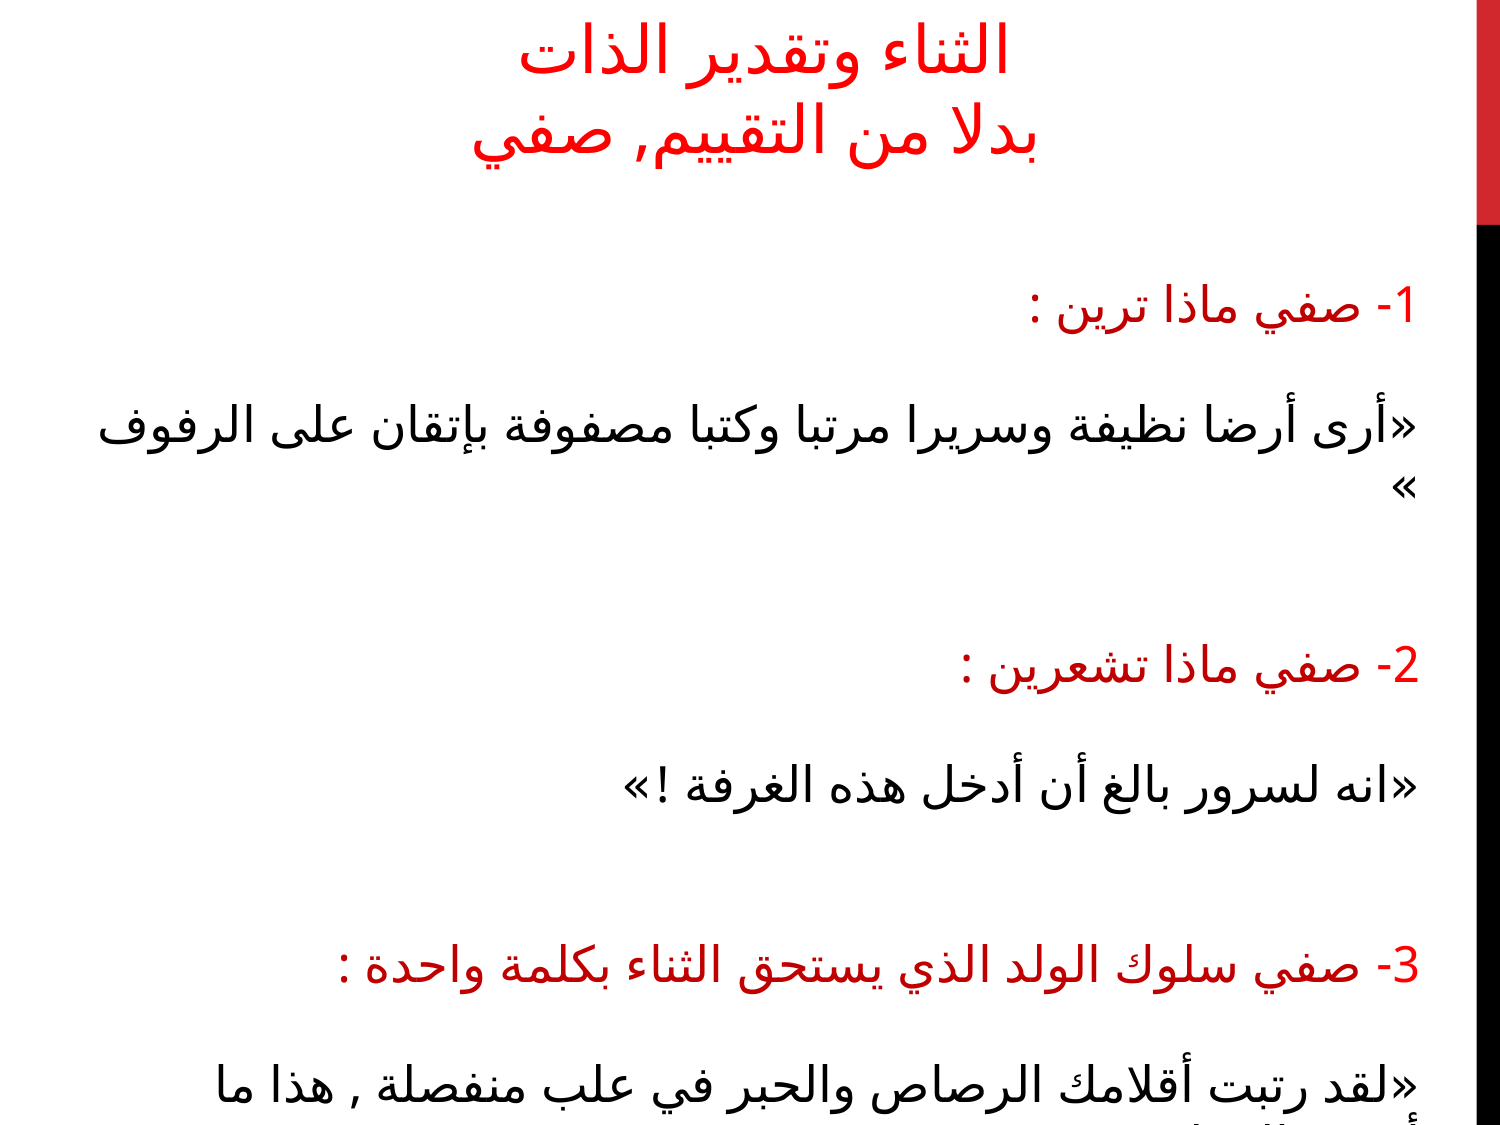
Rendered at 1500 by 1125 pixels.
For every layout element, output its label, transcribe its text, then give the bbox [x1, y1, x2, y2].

text_box الثناء وتقدير الذات بدلا من التقييم, صفي 1- صفي ماذا ترين : «أرى أرضا نظيفة وسريرا مرتبا وكتبا مصفوفة بإتقان على الرفوف » 2- صفي ماذا تشعرين : «انه لسرور بالغ أن أدخل هذه الغرفة !» 3- صفي سلوك الولد الذي يستحق الثناء بكلمة واحدة : «لقد رتبت أقلامك الرصاص والحبر في علب منفصلة , هذا ما أدعوه التنظيم !» [76, 0, 1436, 1125]
